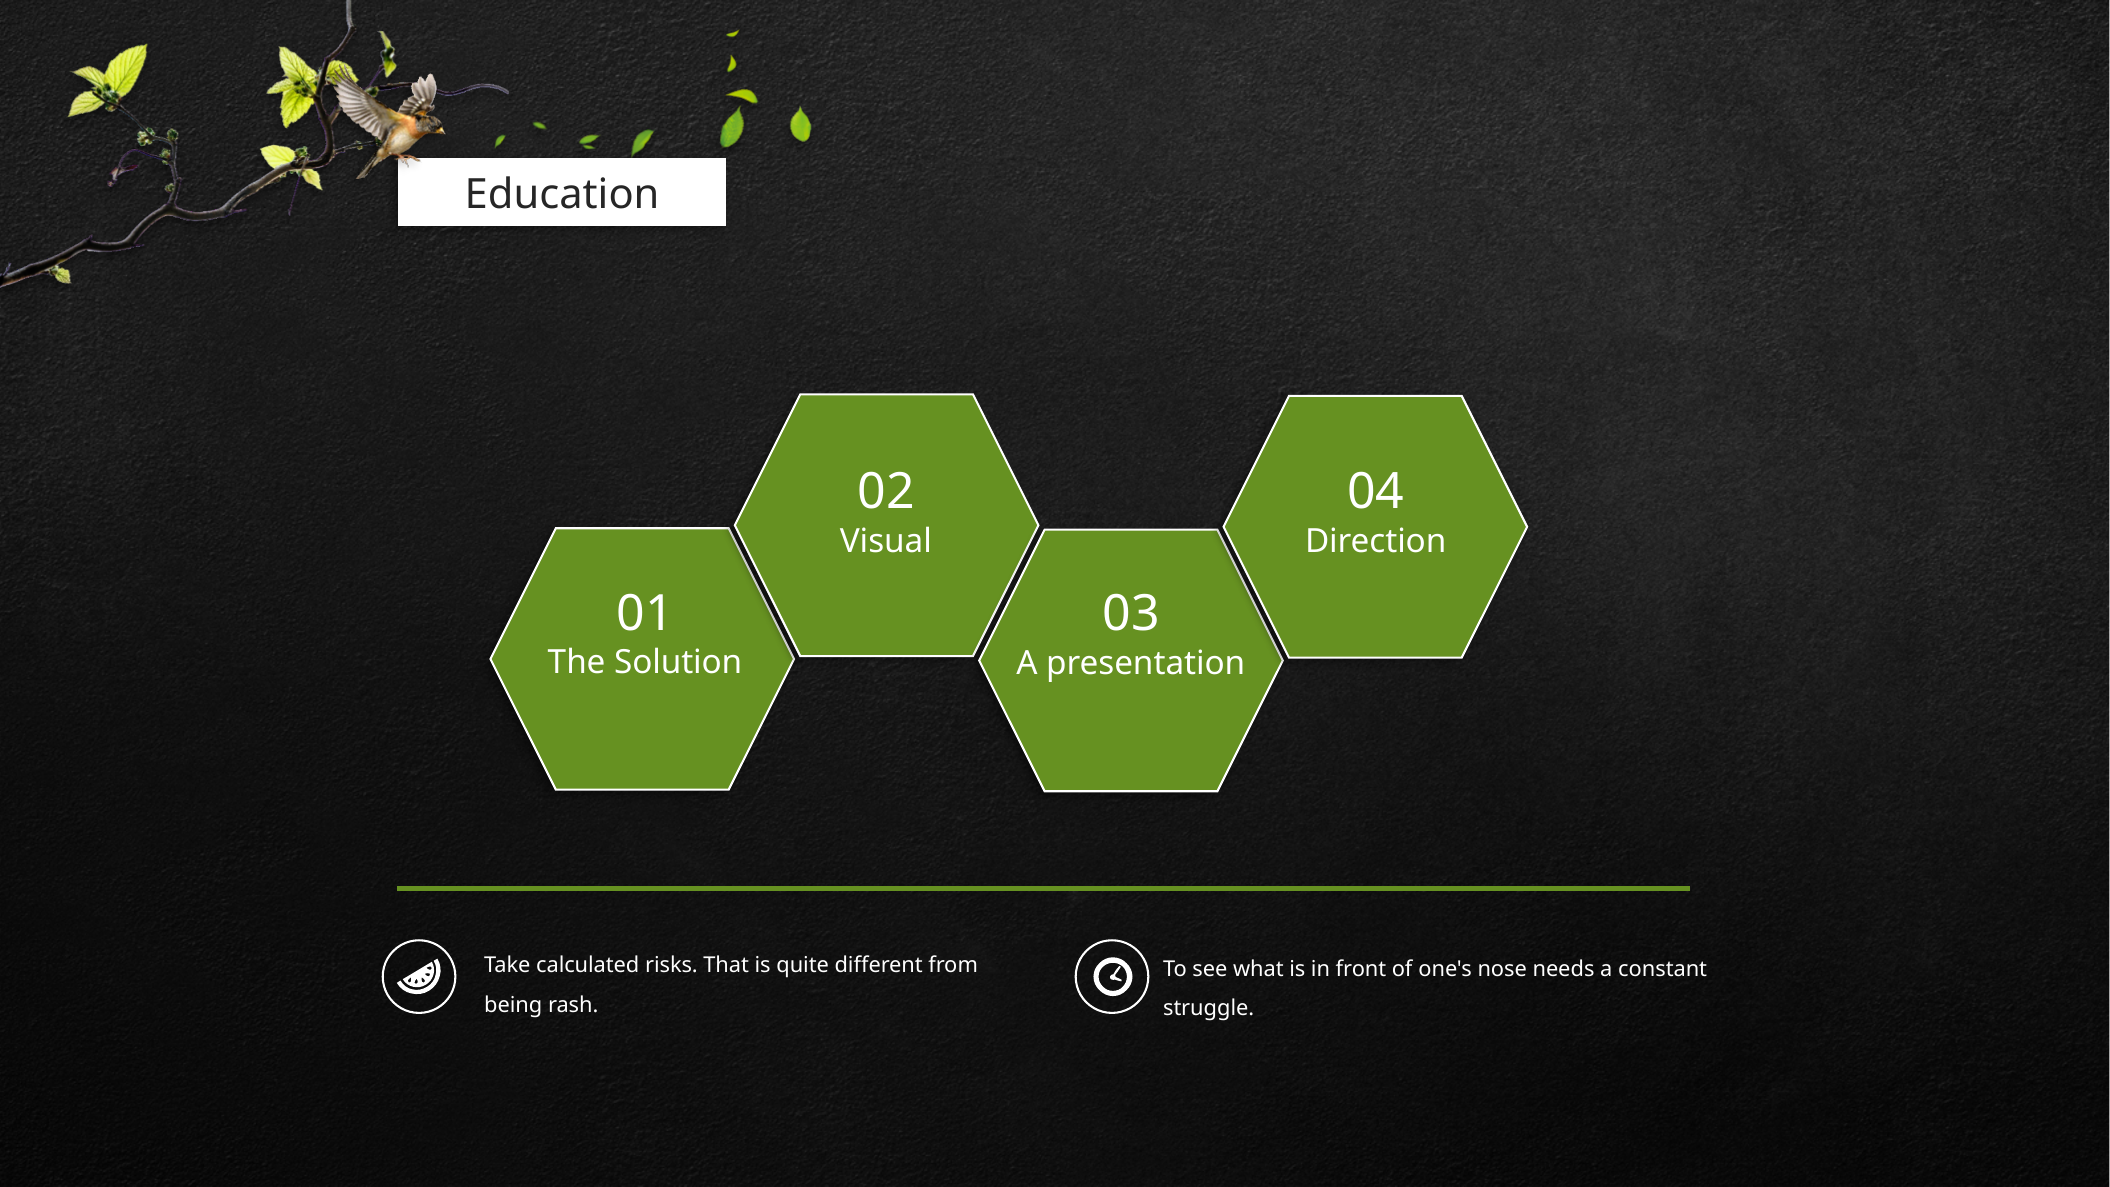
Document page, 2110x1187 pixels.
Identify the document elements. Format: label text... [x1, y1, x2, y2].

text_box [0, 0, 812, 313]
text_box 01 The Solution [532, 572, 758, 688]
picture [0, 0, 2110, 1187]
text_box [381, 939, 457, 1014]
text_box [489, 573, 793, 791]
text_box [1222, 394, 1529, 659]
text_box 02 Visual [824, 451, 947, 567]
text_box [733, 393, 1040, 658]
text_box [532, 527, 744, 572]
text_box To see what is in front of one's nose needs a constant struggle. [1148, 933, 1733, 1028]
text_box [978, 614, 1282, 793]
text_box Take calculated risks. That is quite different from being rash. [469, 930, 1054, 1025]
text_box 04 Direction [1290, 451, 1462, 567]
text_box [1021, 528, 1232, 573]
text_box [1074, 939, 1148, 1014]
text_box 03 A presentation [1001, 573, 1261, 689]
